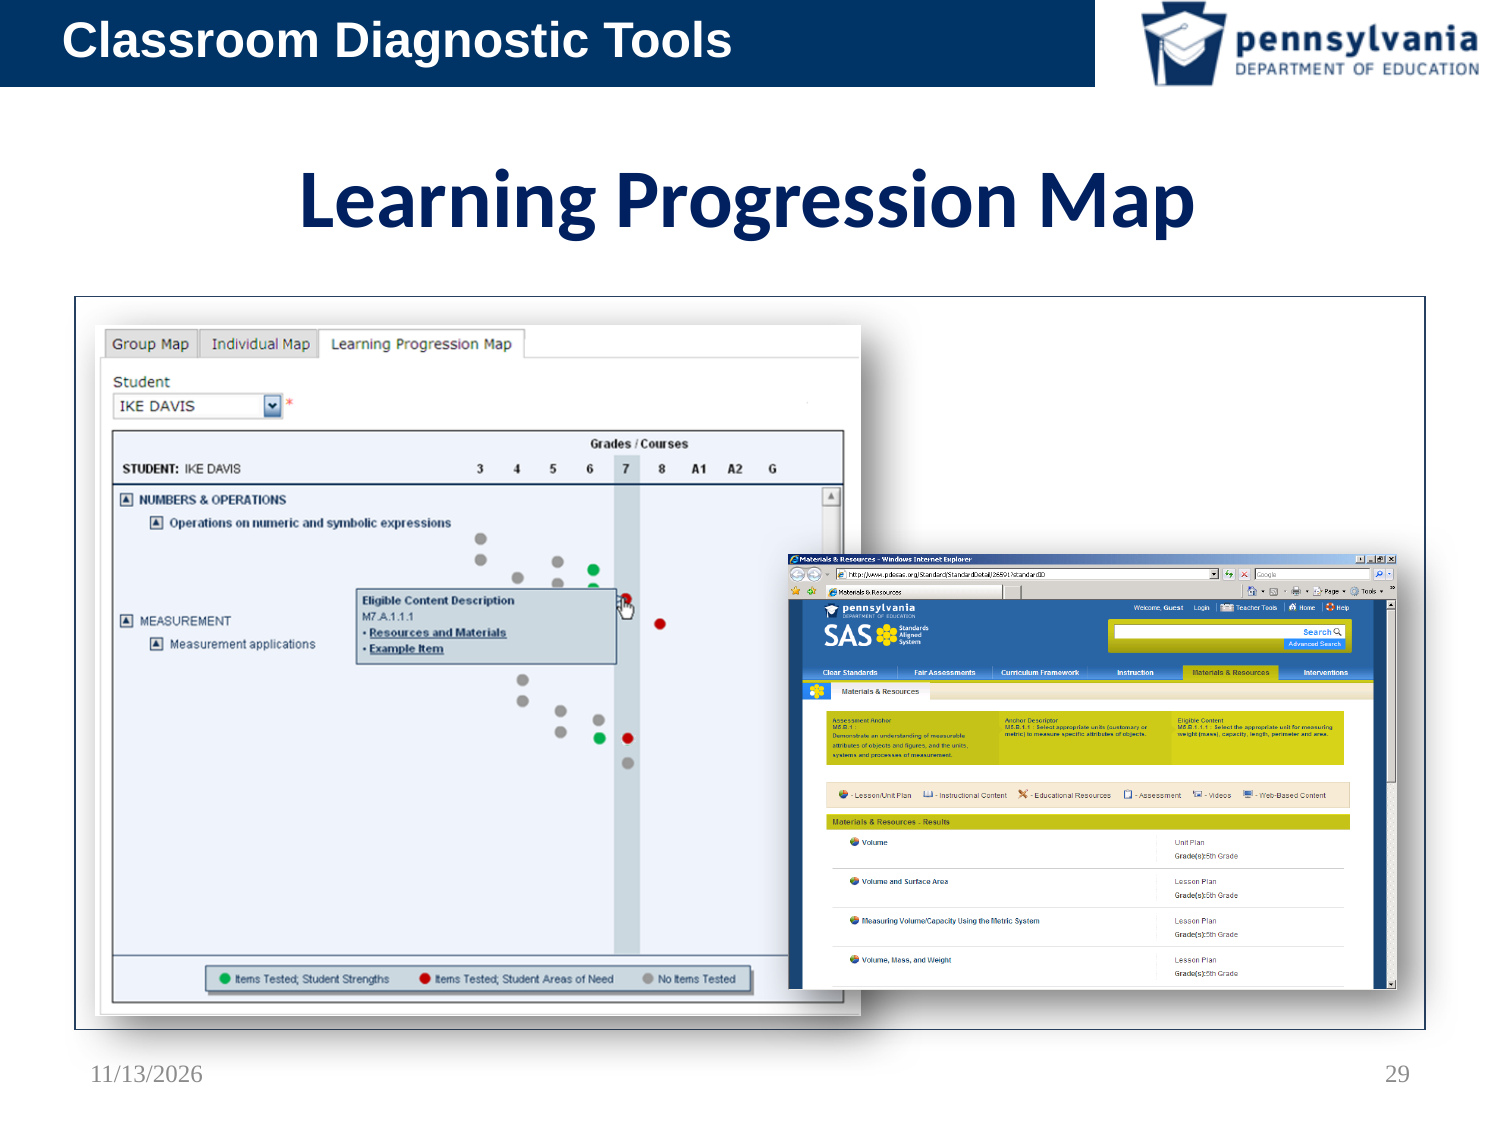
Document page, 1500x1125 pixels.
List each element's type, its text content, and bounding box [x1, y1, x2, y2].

list [74, 296, 1426, 1030]
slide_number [75, 1042, 425, 1103]
slide_number 29 [1074, 1042, 1425, 1103]
picture [1134, 0, 1485, 90]
picture [95, 325, 1397, 1017]
title Learning Progression Map [73, 112, 1424, 277]
